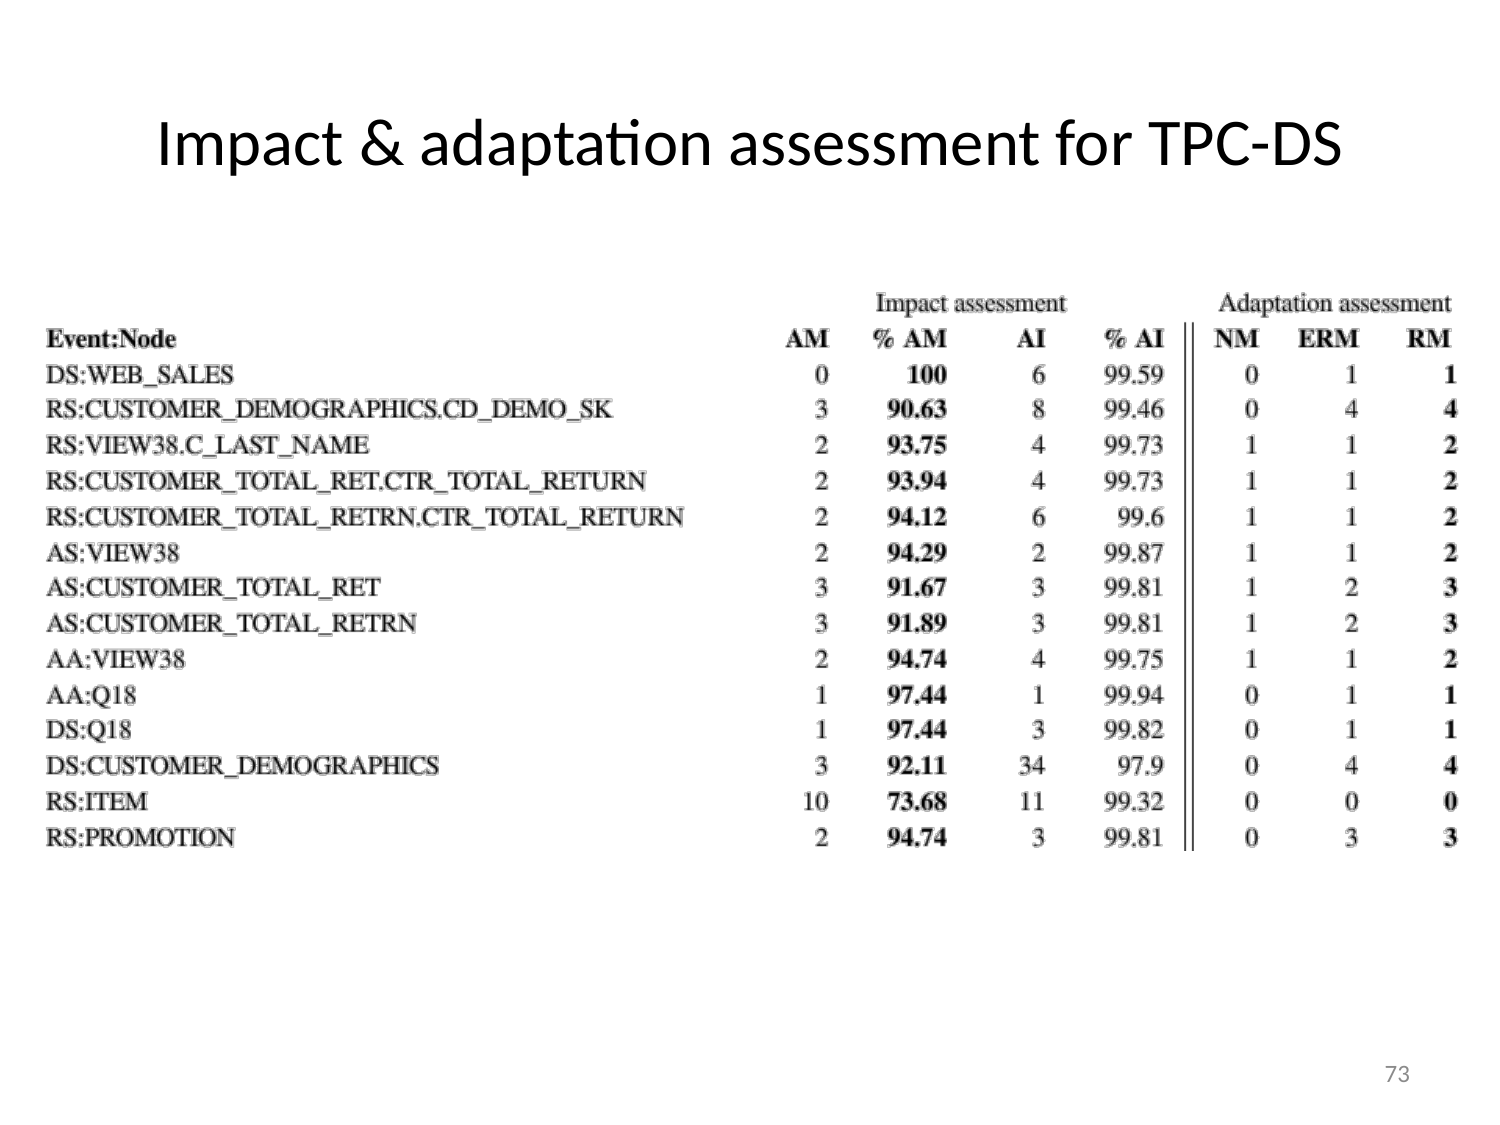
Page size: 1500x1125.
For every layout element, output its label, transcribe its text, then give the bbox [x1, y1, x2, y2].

text_box Impact & adaptation assessment for TPC-DS [75, 36, 1425, 242]
slide_number 73 [1074, 1042, 1425, 1103]
picture [34, 273, 1466, 851]
